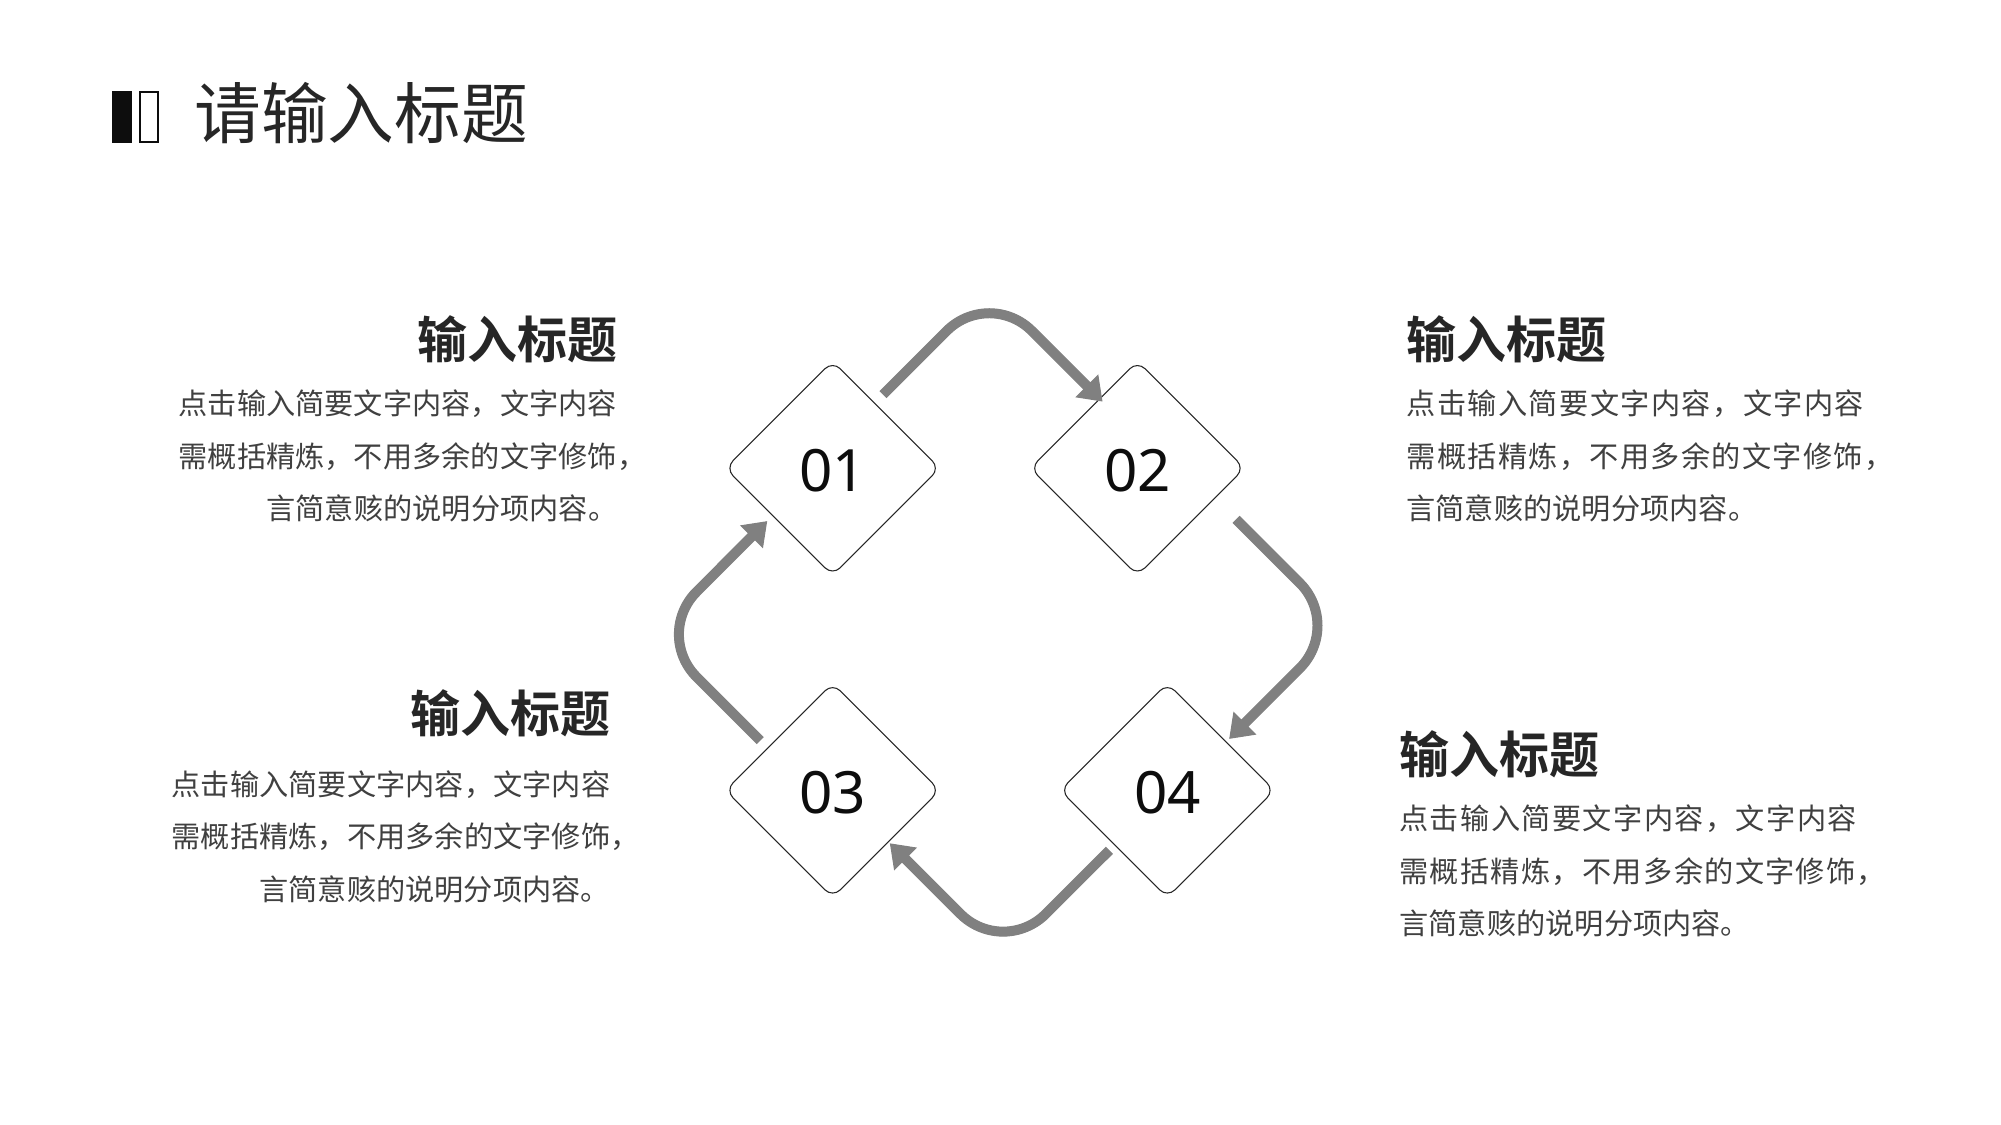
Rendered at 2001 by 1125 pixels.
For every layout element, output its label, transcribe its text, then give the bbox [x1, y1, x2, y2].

text_box 输入标题 点击输入简要文字内容，文字内容需概括精炼，不用多余的文字修饰，言简意赅的说明分项内容。 [159, 278, 618, 526]
text_box 请输入标题 [179, 64, 595, 159]
text_box 04 [1064, 687, 1271, 894]
text_box 输入标题 点击输入简要文字内容，文字内容需概括精炼，不用多余的文字修饰，言简意赅的说明分项内容。 [1406, 278, 1865, 526]
text_box 02 [1034, 365, 1241, 572]
text_box [879, 308, 1103, 402]
text_box 输入标题 点击输入简要文字内容，文字内容需概括精炼，不用多余的文字修饰，言简意赅的说明分项内容。 [152, 652, 611, 981]
text_box 输入标题 点击输入简要文字内容，文字内容需概括精炼，不用多余的文字修饰，言简意赅的说明分项内容。 [1399, 692, 1858, 941]
text_box 03 [729, 687, 936, 894]
text_box [889, 843, 1113, 937]
text_box [673, 521, 768, 745]
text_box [113, 91, 159, 143]
text_box 01 [729, 365, 936, 572]
text_box [1229, 515, 1323, 739]
